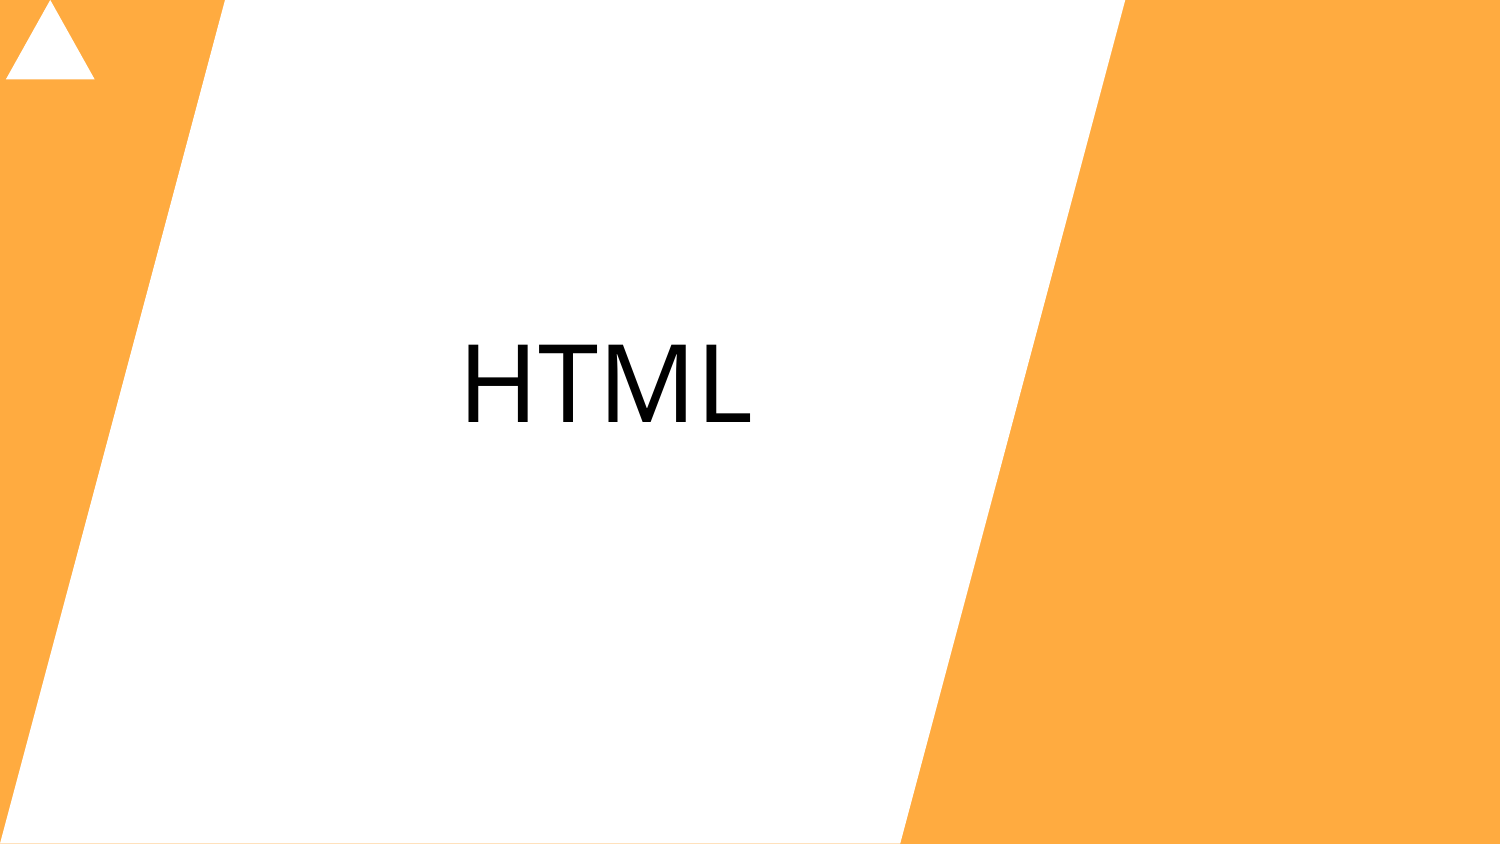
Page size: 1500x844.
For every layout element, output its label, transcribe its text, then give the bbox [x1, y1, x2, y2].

title HTML [51, 45, 1161, 459]
